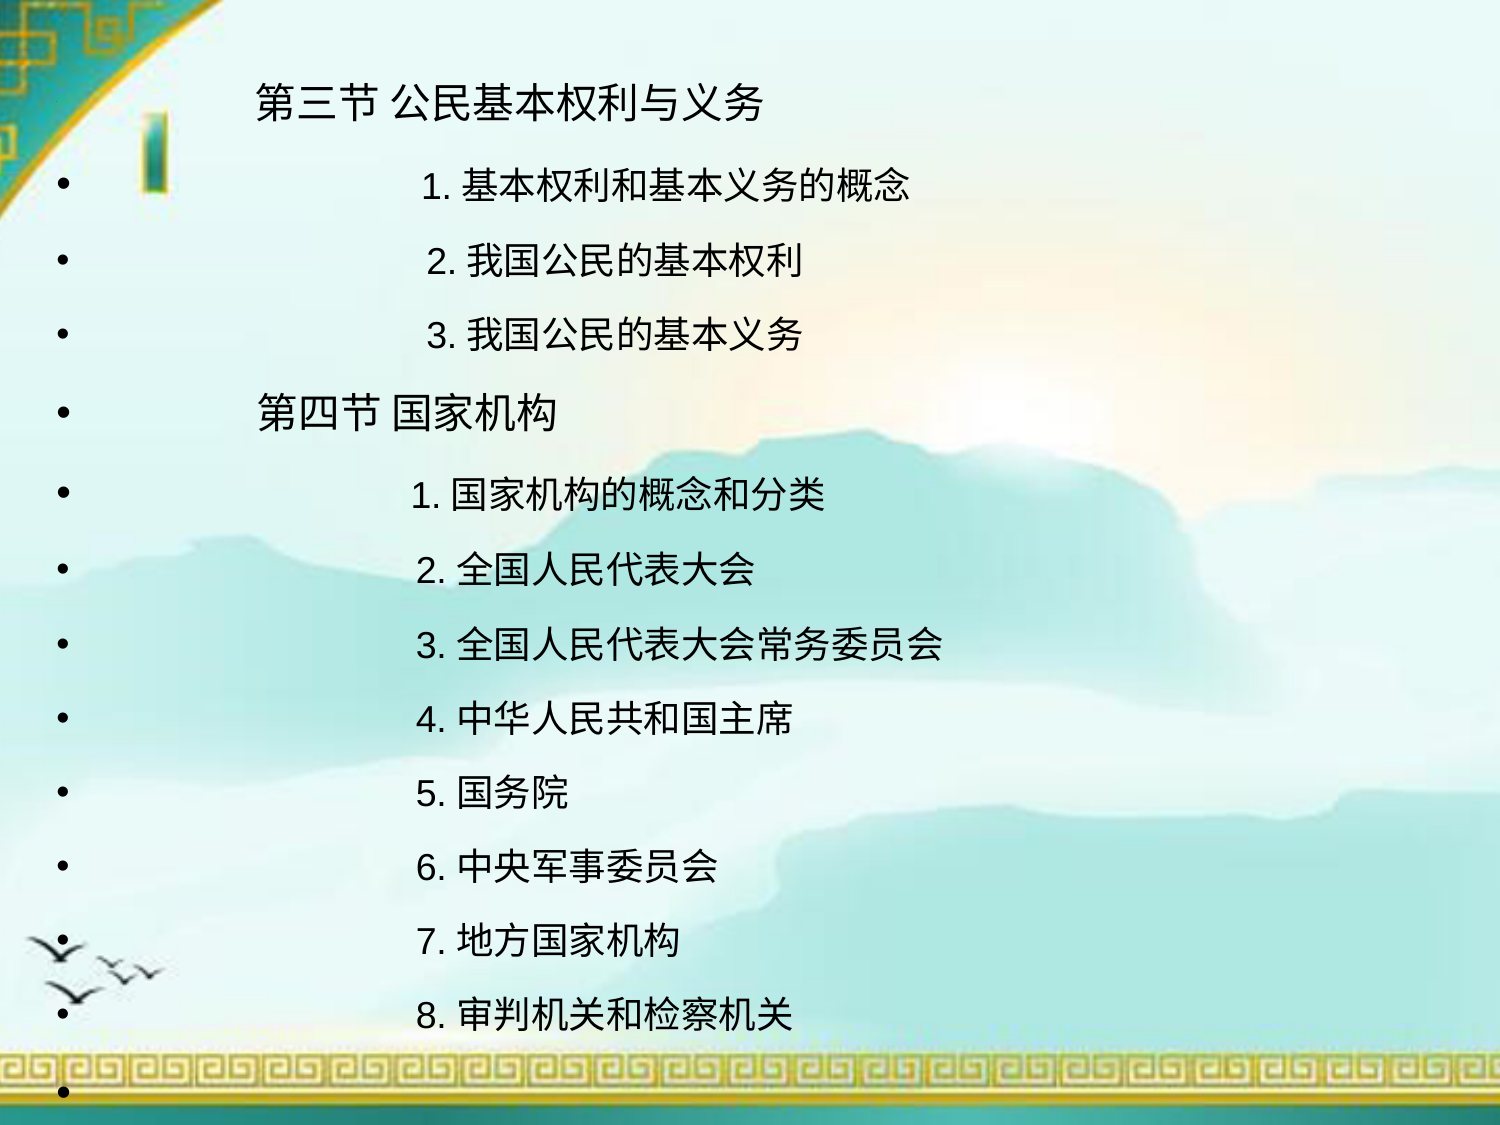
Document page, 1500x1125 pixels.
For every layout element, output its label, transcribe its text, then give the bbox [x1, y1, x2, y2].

picture [0, 0, 1500, 1125]
list 第三节 公民基本权利与义务 1.基本权利和基本义务的概念 2.我国公民的基本权利 3.我国公民的基本义务 第四节 国家机构 1.国家机构的概念和分类 2.全国人民代表大会 3.全国人民代表大会常务委员会 4.中华人民共和国主席 5.国务院 6.中央军事委员会 7.地方国家机构 8.审判机关和检察机关 [41, 54, 1471, 1125]
